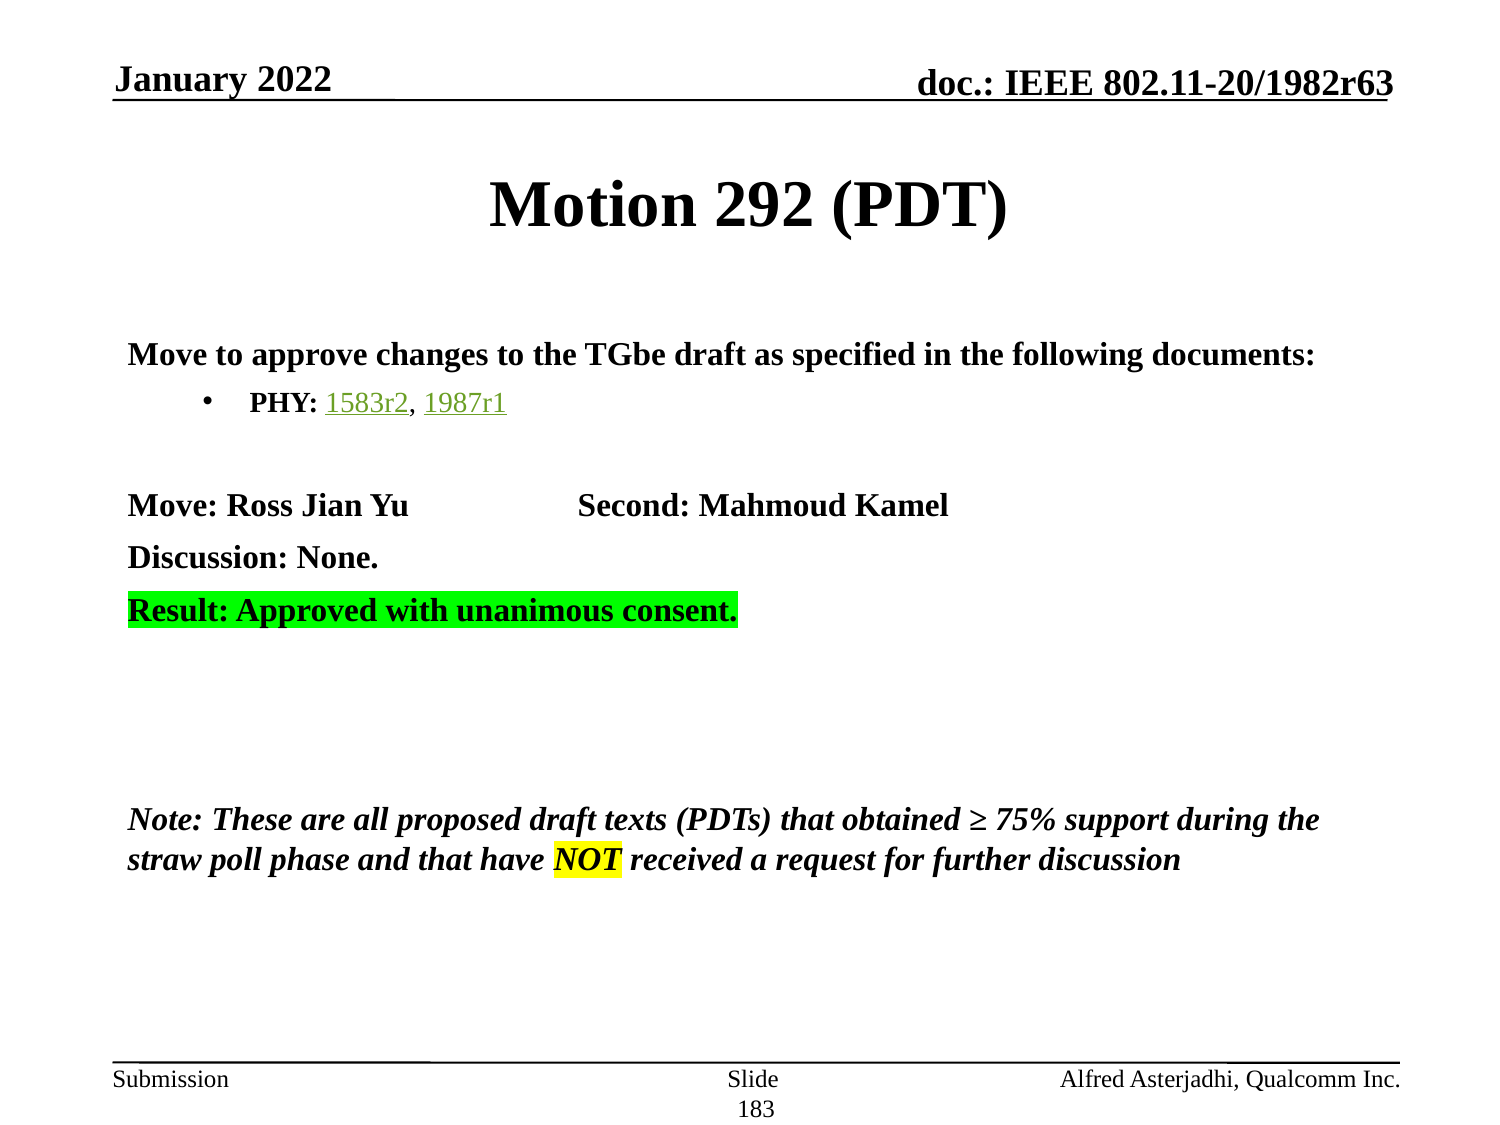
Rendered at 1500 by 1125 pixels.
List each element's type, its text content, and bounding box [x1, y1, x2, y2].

slide_number Slide 183 [712, 1061, 800, 1123]
footer Alfred Asterjadhi, Qualcomm Inc. [878, 1061, 1402, 1093]
list Move to approve changes to the TGbe draft as specified in the following documents: PHY: 1583r2, 1987r1 Move: Ross Jian Yu Second: Mahmoud Kamel Discussion: None. Result: Approved with unanimous consent. Note: These are all proposed draft texts (PDTs) that obtained ≥ 75% support during the straw poll phase and that have NOT received a request for further discussion [112, 324, 1388, 1063]
title Motion 292 (PDT) [112, 112, 1388, 288]
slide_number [114, 54, 423, 100]
